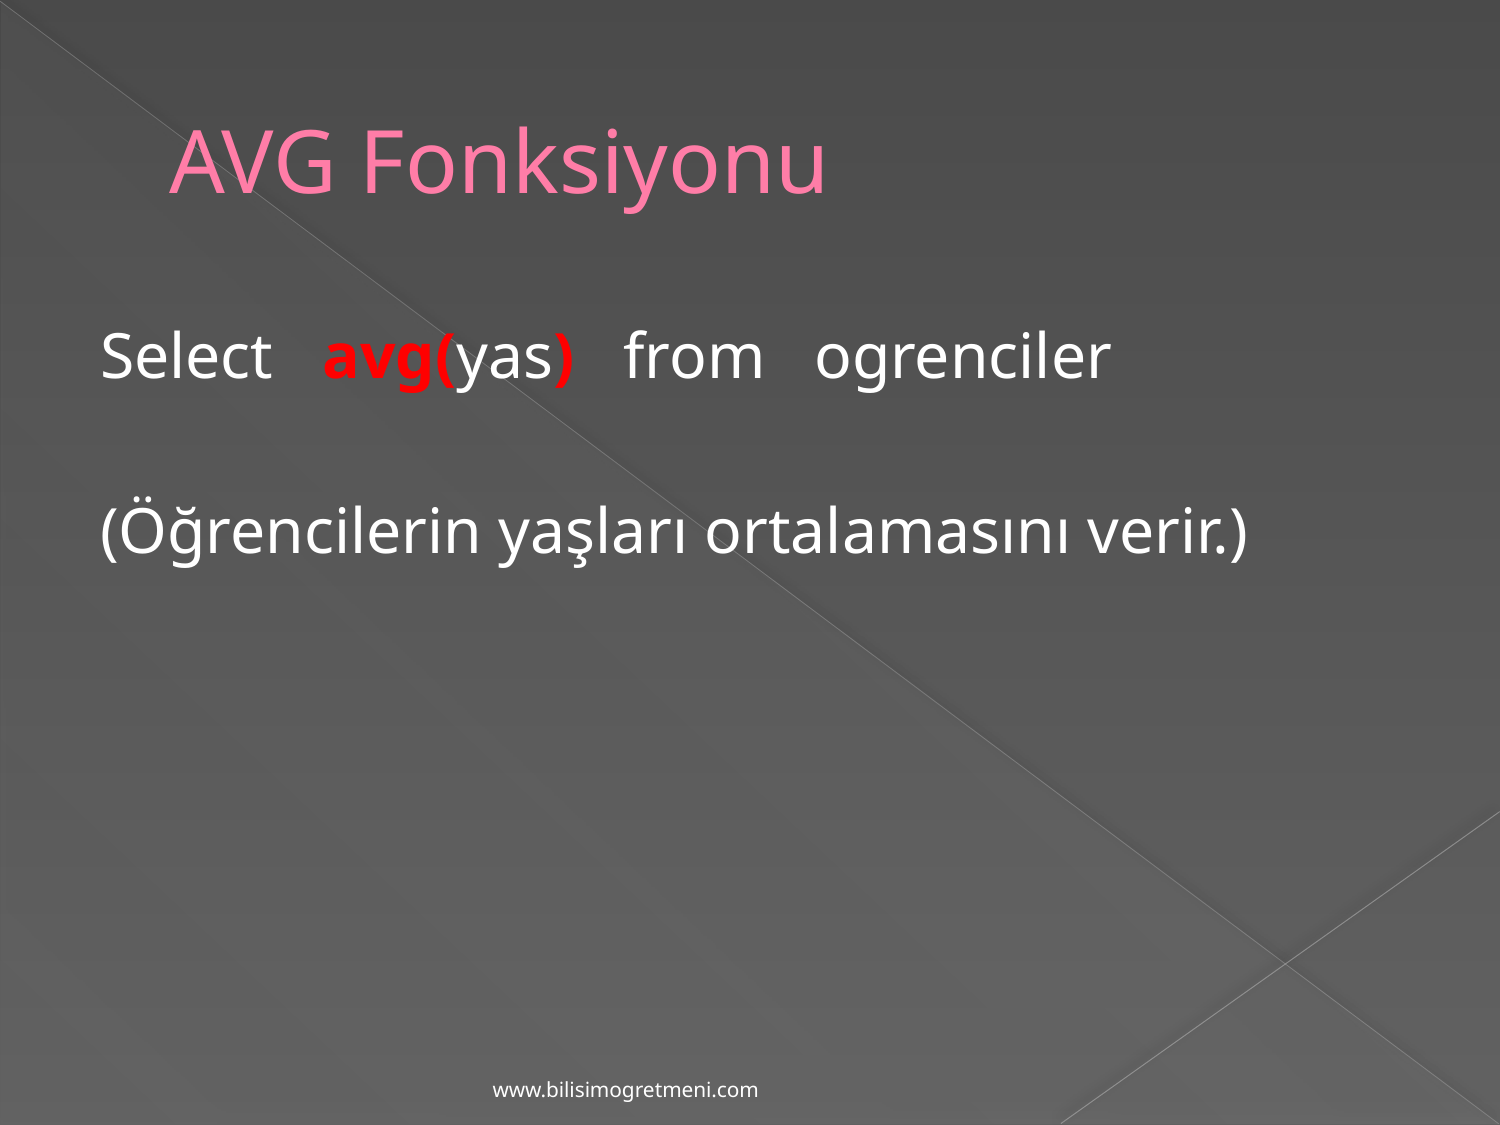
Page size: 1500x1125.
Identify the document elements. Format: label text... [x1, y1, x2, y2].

title AVG Fonksiyonu [75, 43, 1425, 274]
list Select avg(yas) from ogrenciler (Öğrencilerin yaşları ortalamasını verir.) [75, 308, 1425, 1059]
footer www.bilisimogretmeni.com [75, 1063, 774, 1113]
